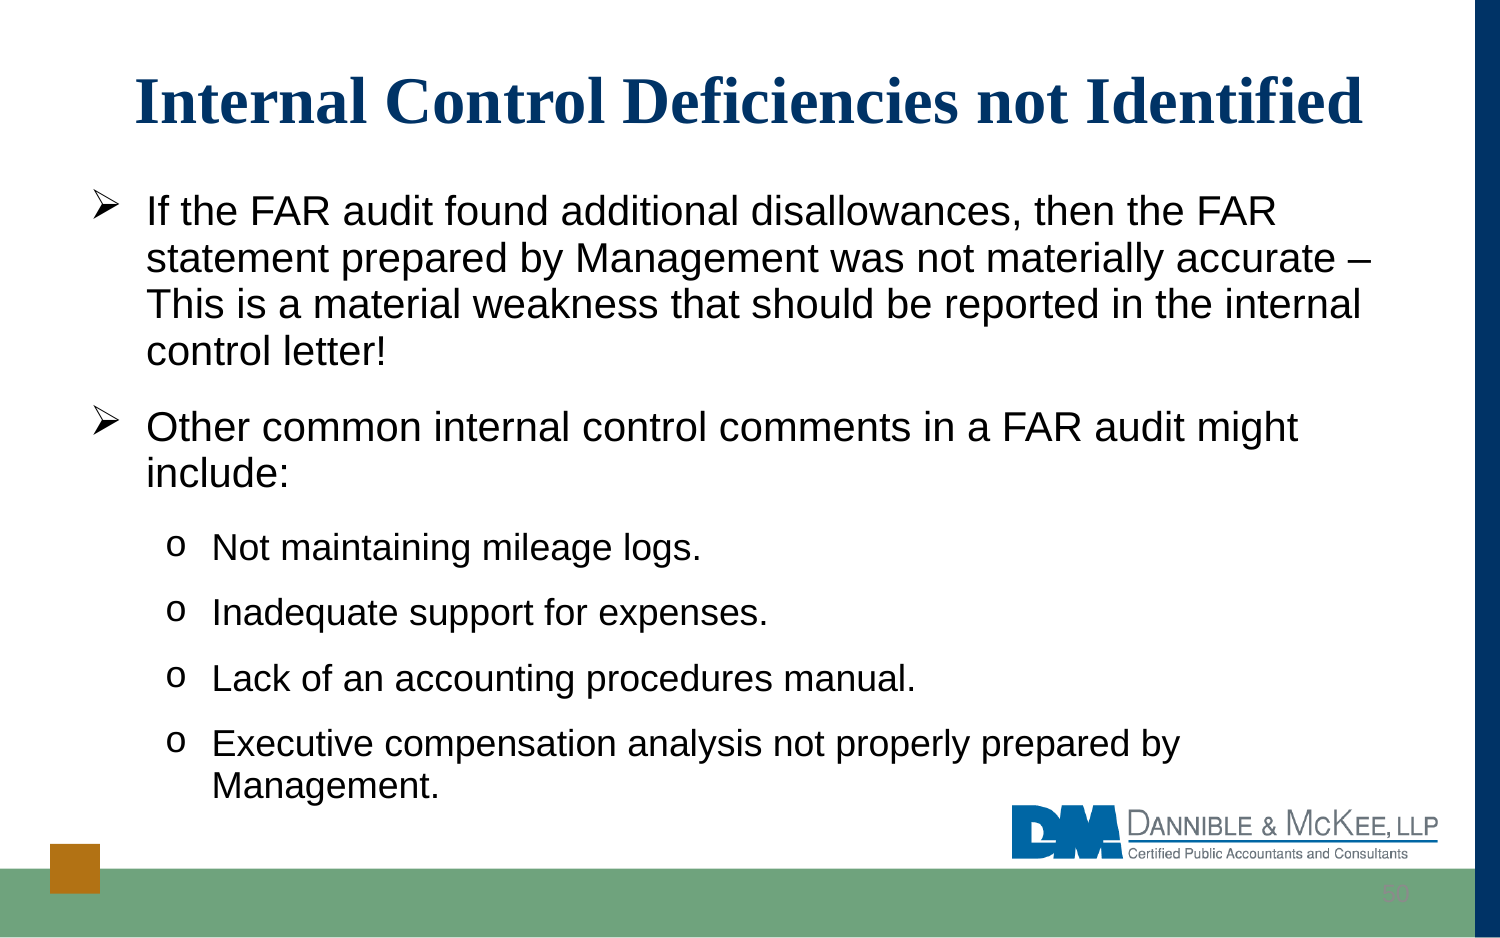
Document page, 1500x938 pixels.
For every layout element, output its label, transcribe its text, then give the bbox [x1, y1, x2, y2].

picture [1012, 805, 1438, 859]
slide_number 50 [1074, 868, 1425, 919]
list If the FAR audit found additional disallowances, then the FAR statement prepared by Management was not materially accurate – This is a material weakness that should be reported in the internal control letter! Other common internal control comments in a FAR audit might include: Not maintaining mileage logs. Inadequate support for expenses. Lack of an accounting procedures manual. Executive compensation analysis not properly prepared by Management. [75, 181, 1425, 807]
title Internal Control Deficiencies not Identified [112, 56, 1388, 169]
